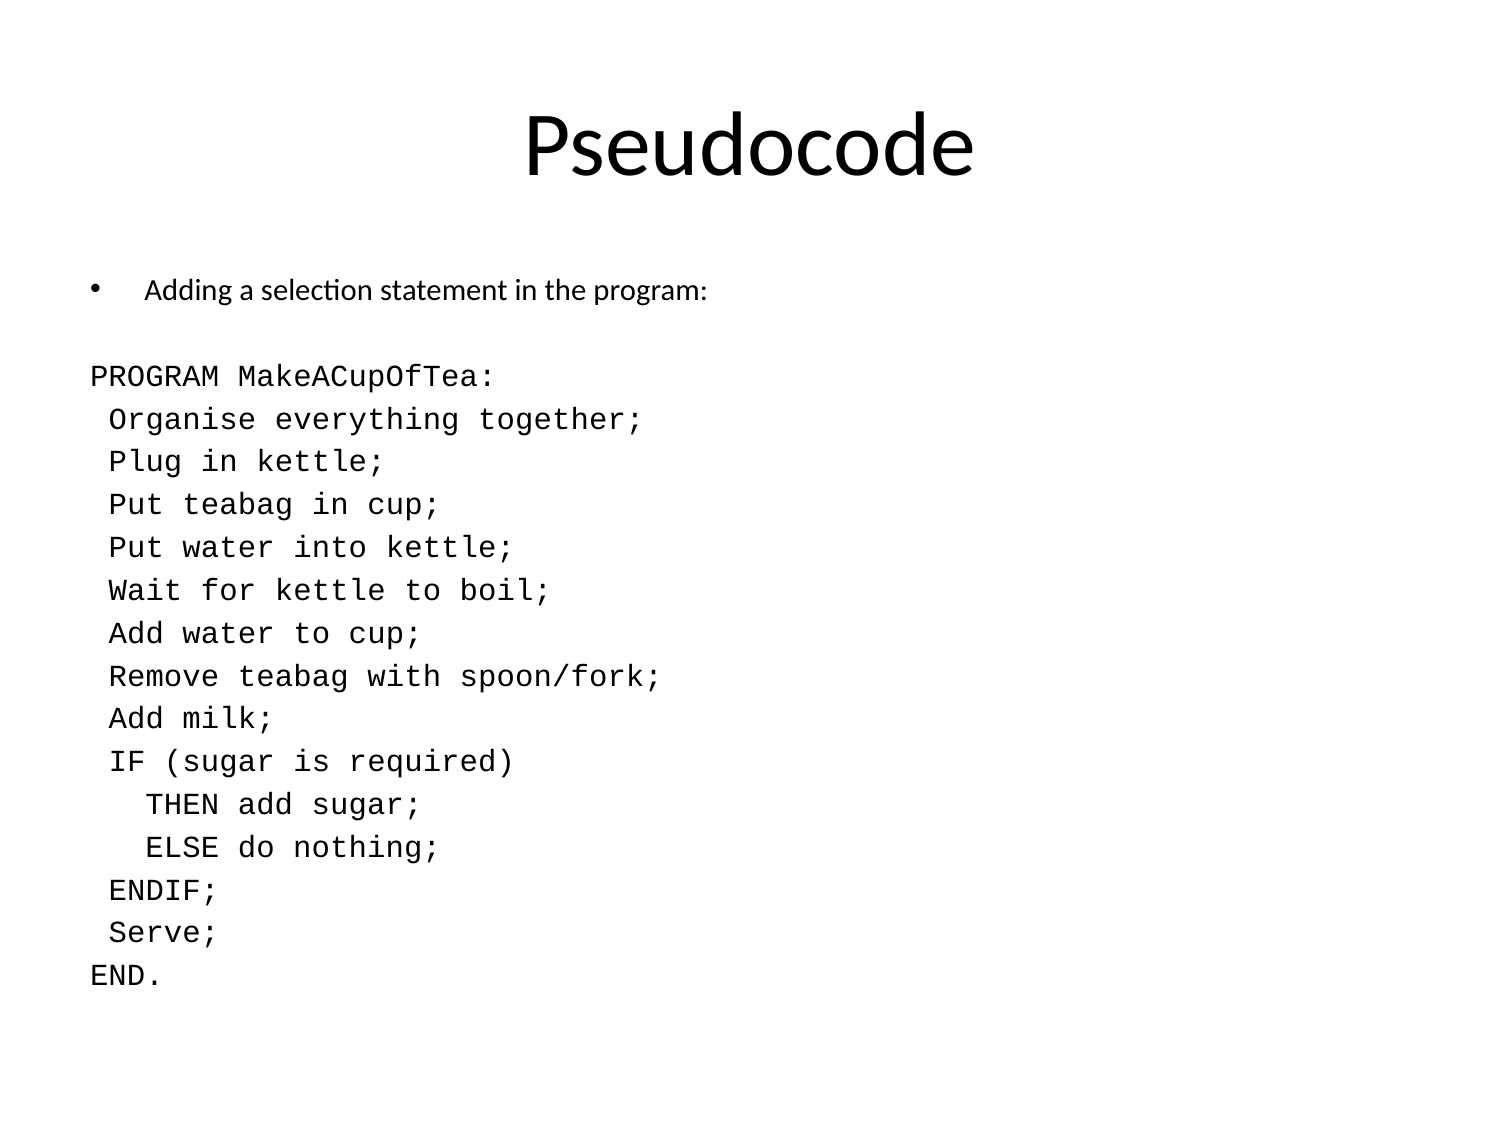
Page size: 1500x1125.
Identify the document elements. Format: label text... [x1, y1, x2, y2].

list Adding a selection statement in the program: PROGRAM MakeACupOfTea: Organise everything together; Plug in kettle; Put teabag in cup; Put water into kettle; Wait for kettle to boil; Add water to cup; Remove teabag with spoon/fork; Add milk; IF (sugar is required) THEN add sugar; ELSE do nothing; ENDIF; Serve; END. [75, 262, 1425, 1005]
title Pseudocode [75, 45, 1425, 233]
